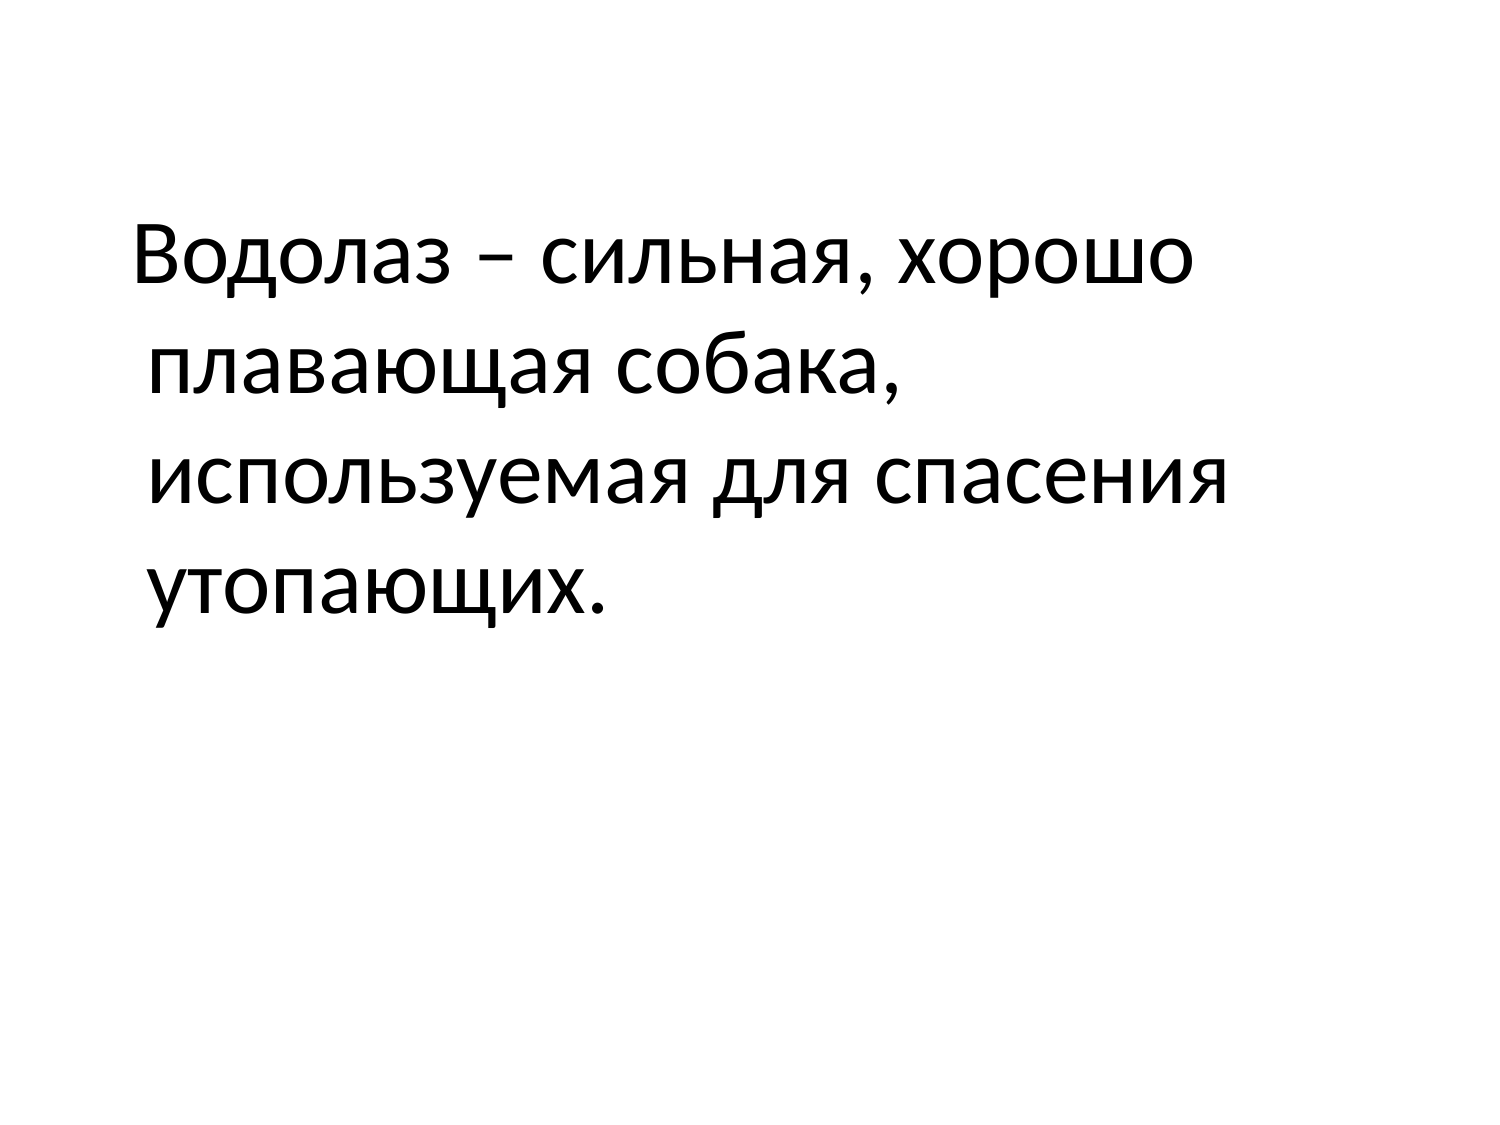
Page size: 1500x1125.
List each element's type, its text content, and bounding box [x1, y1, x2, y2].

list Водолаз – сильная, хорошо плавающая собака, используемая для спасения утопающих. [75, 184, 1425, 1005]
